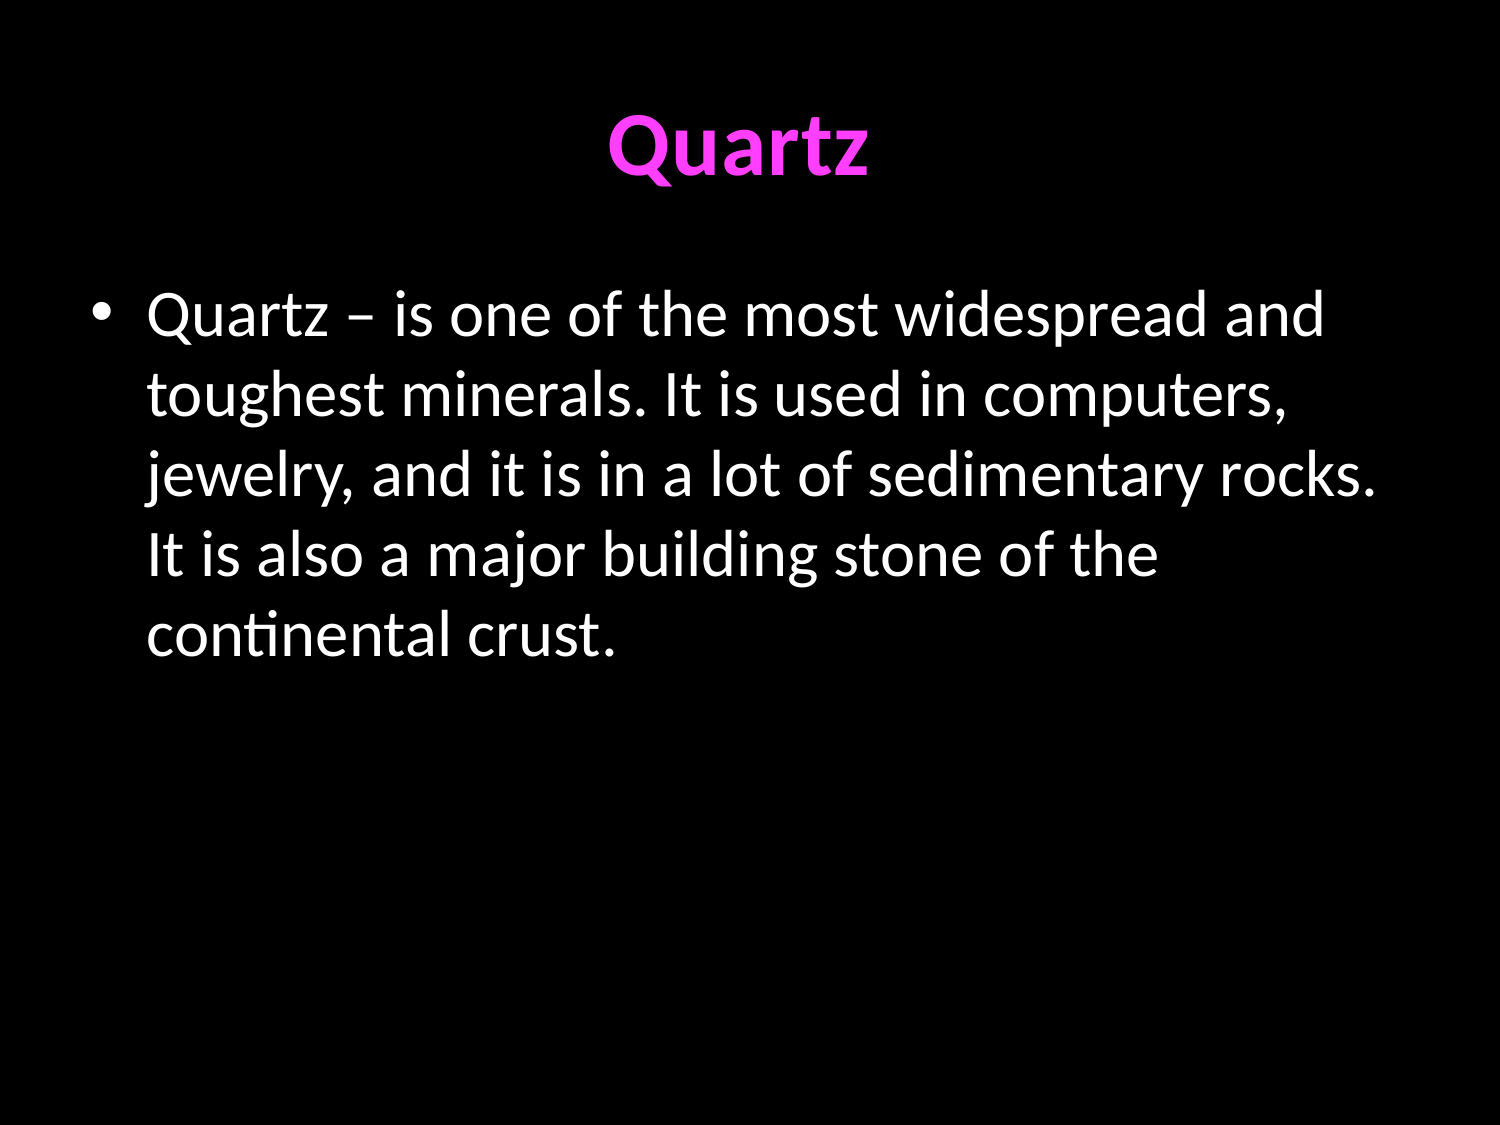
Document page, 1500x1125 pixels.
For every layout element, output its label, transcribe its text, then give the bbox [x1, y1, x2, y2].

title Quartz [75, 45, 1425, 233]
list Quartz – is one of the most widespread and toughest minerals. It is used in computers, jewelry, and it is in a lot of sedimentary rocks. It is also a major building stone of the continental crust. [75, 262, 1425, 1005]
